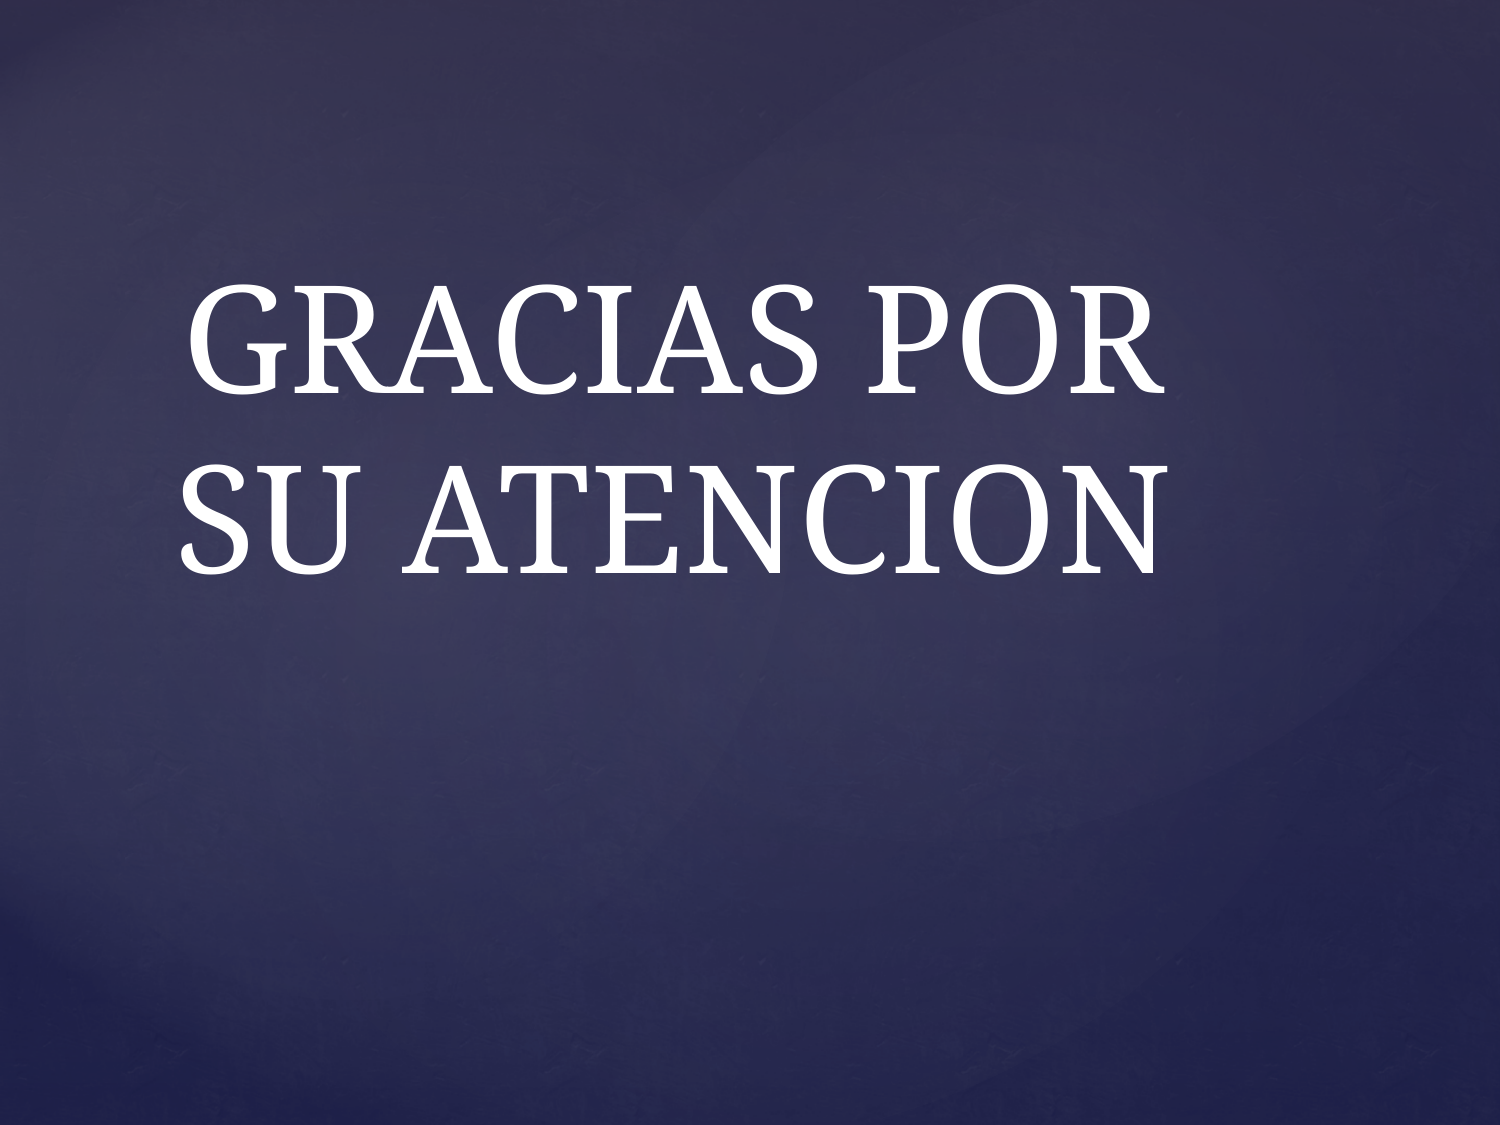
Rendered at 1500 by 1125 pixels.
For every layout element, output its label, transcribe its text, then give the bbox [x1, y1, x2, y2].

text_box GRACIAS POR SU ATENCION [159, 236, 1187, 611]
